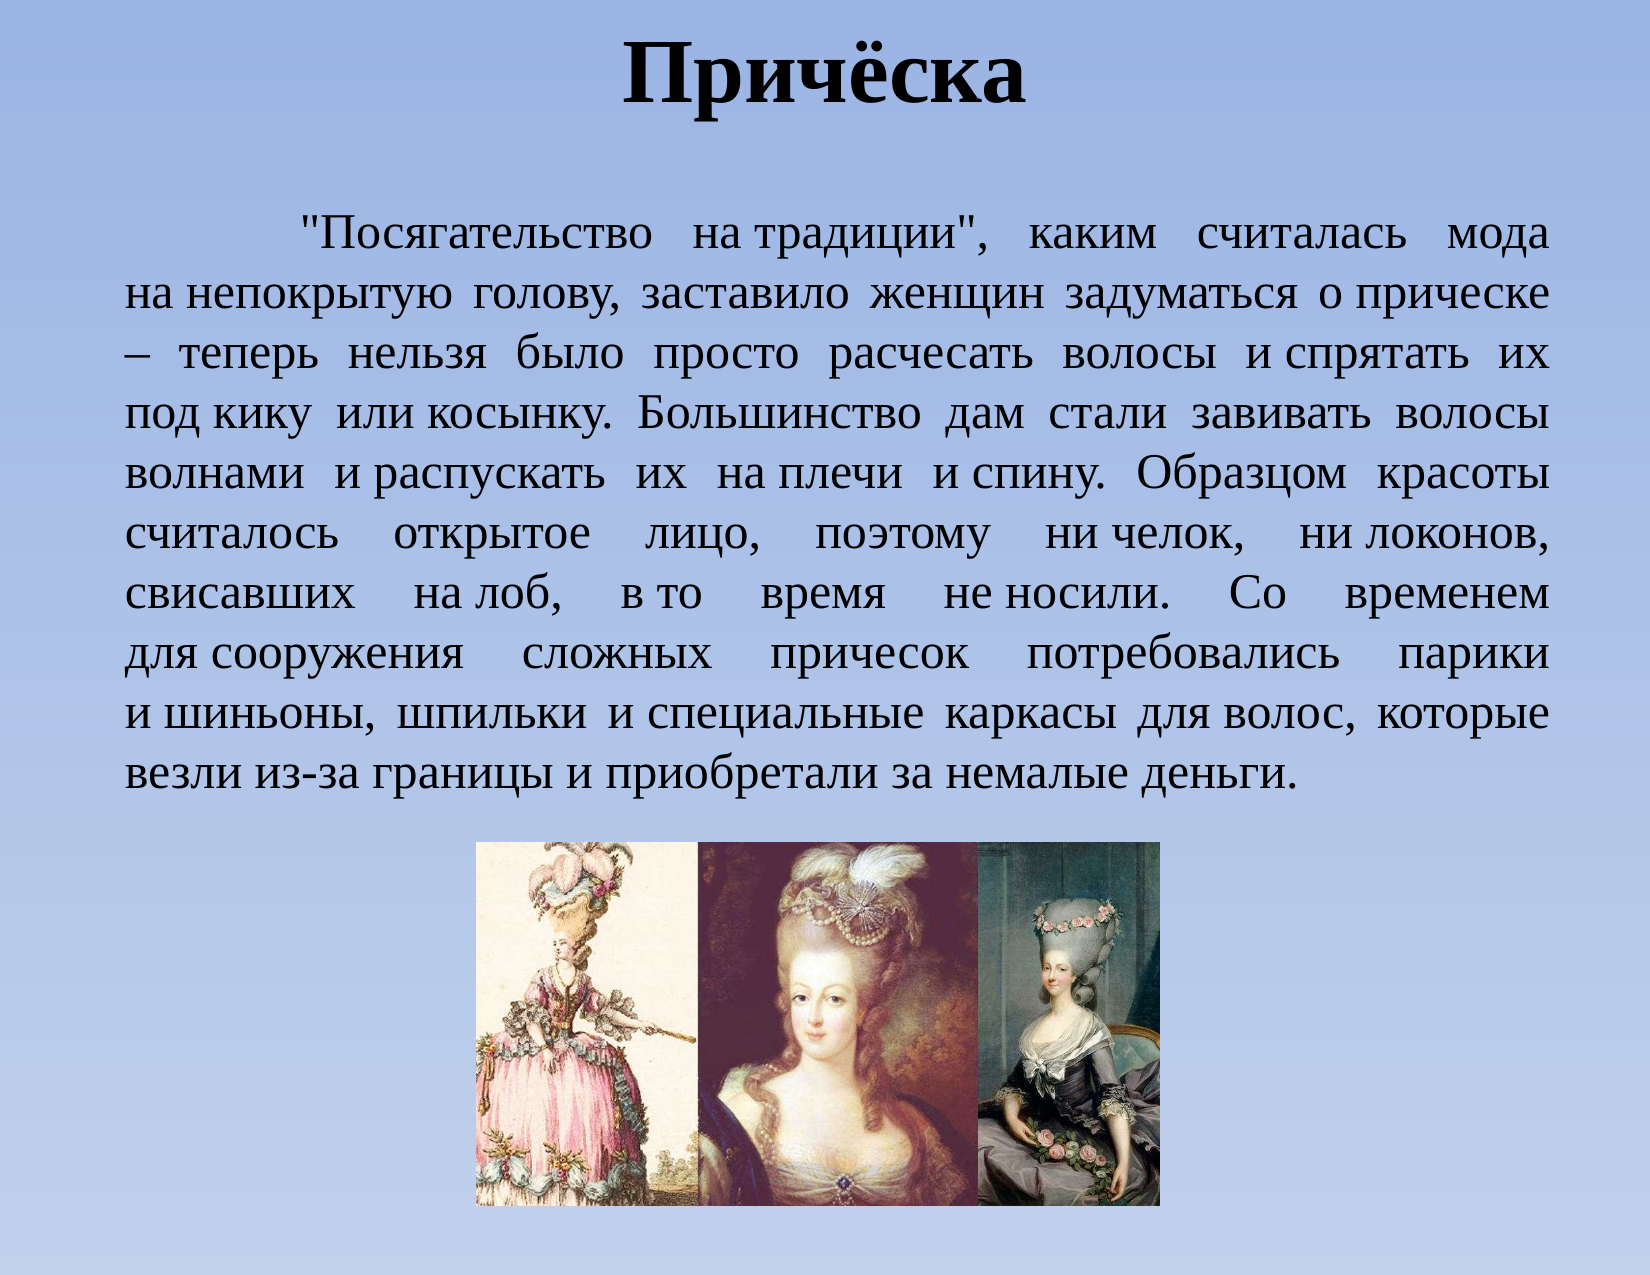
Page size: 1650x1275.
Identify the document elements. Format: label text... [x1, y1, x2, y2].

text_box "Посягательство на традиции", каким считалась мода на непокрытую голову, заставило женщин задуматься о прическе – теперь нельзя было просто расчесать волосы и спрятать их под кику или косынку. Большинство дам стали завивать волосы волнами и распускать их на плечи и спину. Образцом красоты считалось открытое лицо, поэтому ни челок, ни локонов, свисавших на лоб, в то время не носили. Со временем для сооружения сложных причесок потребовались парики и шиньоны, шпильки и специальные каркасы для волос, которые везли из-за границы и приобретали за немалые деньги. [45, 190, 1568, 1139]
picture [475, 842, 1160, 1207]
text_box Причёска [82, 51, 1568, 190]
